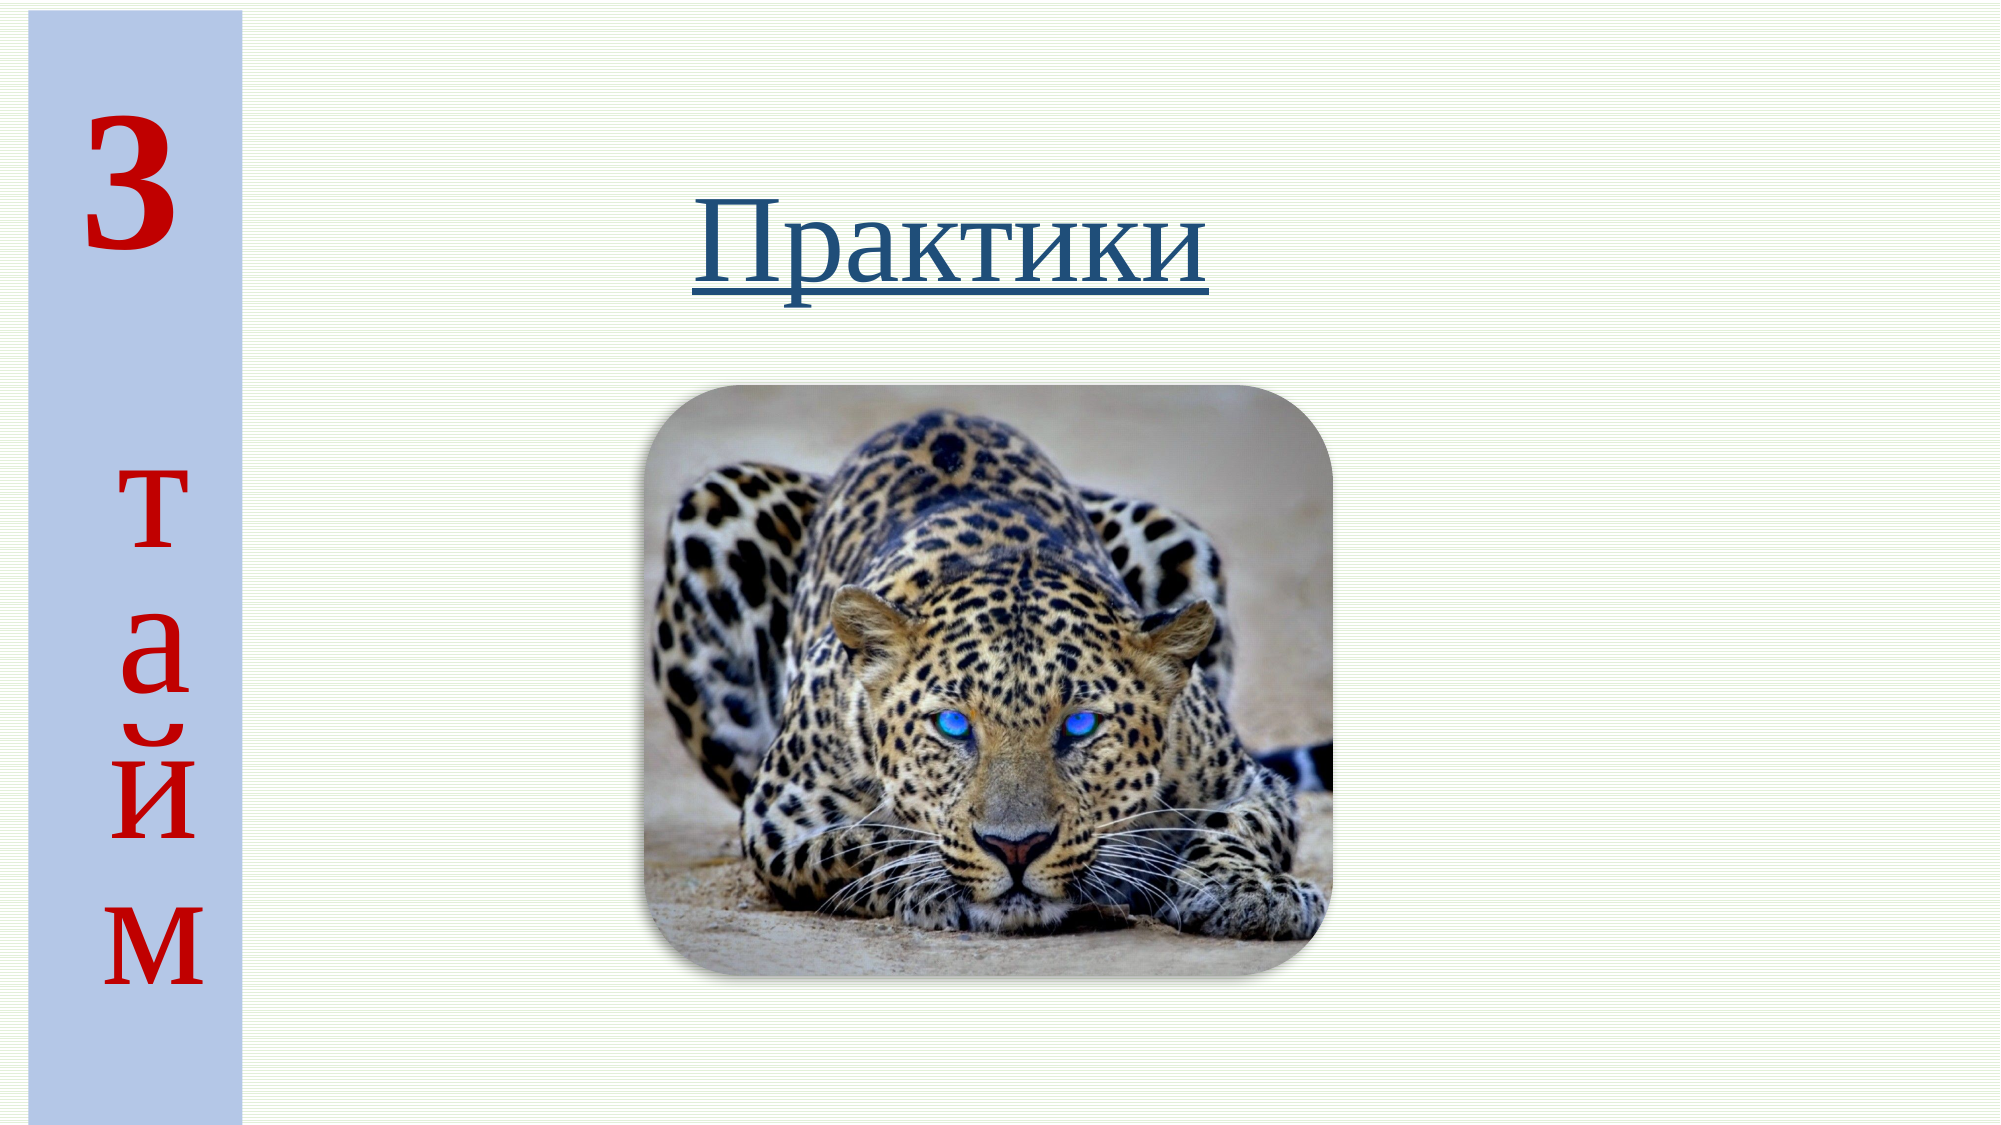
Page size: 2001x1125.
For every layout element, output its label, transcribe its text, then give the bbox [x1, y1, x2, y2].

text_box 3 т а й м [28, 10, 243, 1125]
picture [644, 385, 1334, 976]
text_box Практики [639, 173, 1423, 314]
